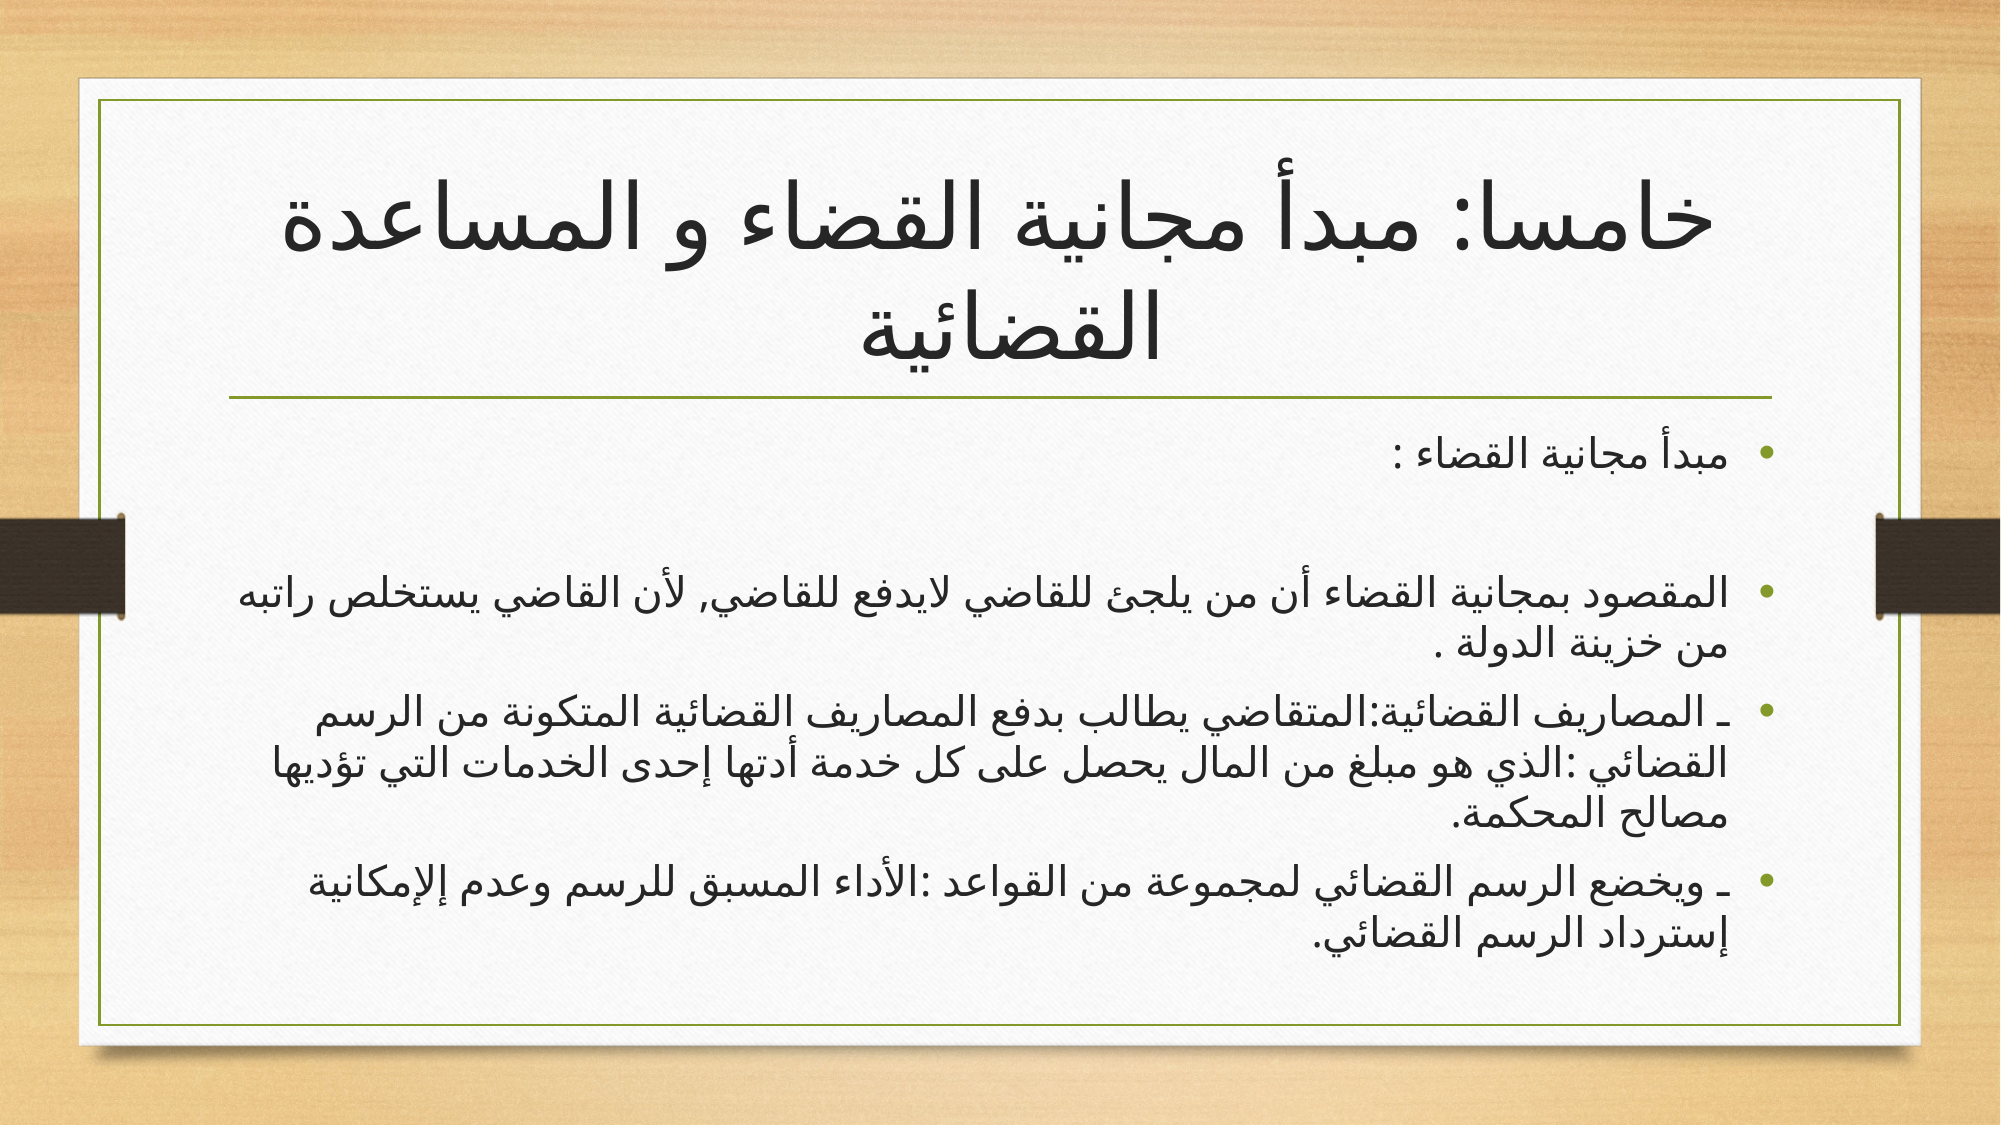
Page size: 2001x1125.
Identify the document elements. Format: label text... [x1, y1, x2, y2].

list مبدأ مجانية القضاء : المقصود بمجانية القضاء أن من يلجئ للقاضي لايدفع للقاضي, لأن القاضي يستخلص راتبه من خزينة الدولة . ـ المصاريف القضائية:المتقاضي يطالب بدفع المصاريف القضائية المتكونة من الرسم القضائي :الذي هو مبلغ من المال يحصل على كل خدمة أدتها إحدى الخدمات التي تؤديها مصالح المحكمة. ـ ويخضع الرسم القضائي لمجموعة من القواعد :الأداء المسبق للرسم وعدم إلإمكانية إسترداد الرسم القضائي. [212, 419, 1788, 964]
title خامسا: مبدأ مجانية القضاء و المساعدة القضائية [212, 161, 1788, 375]
picture [0, 0, 2001, 1125]
